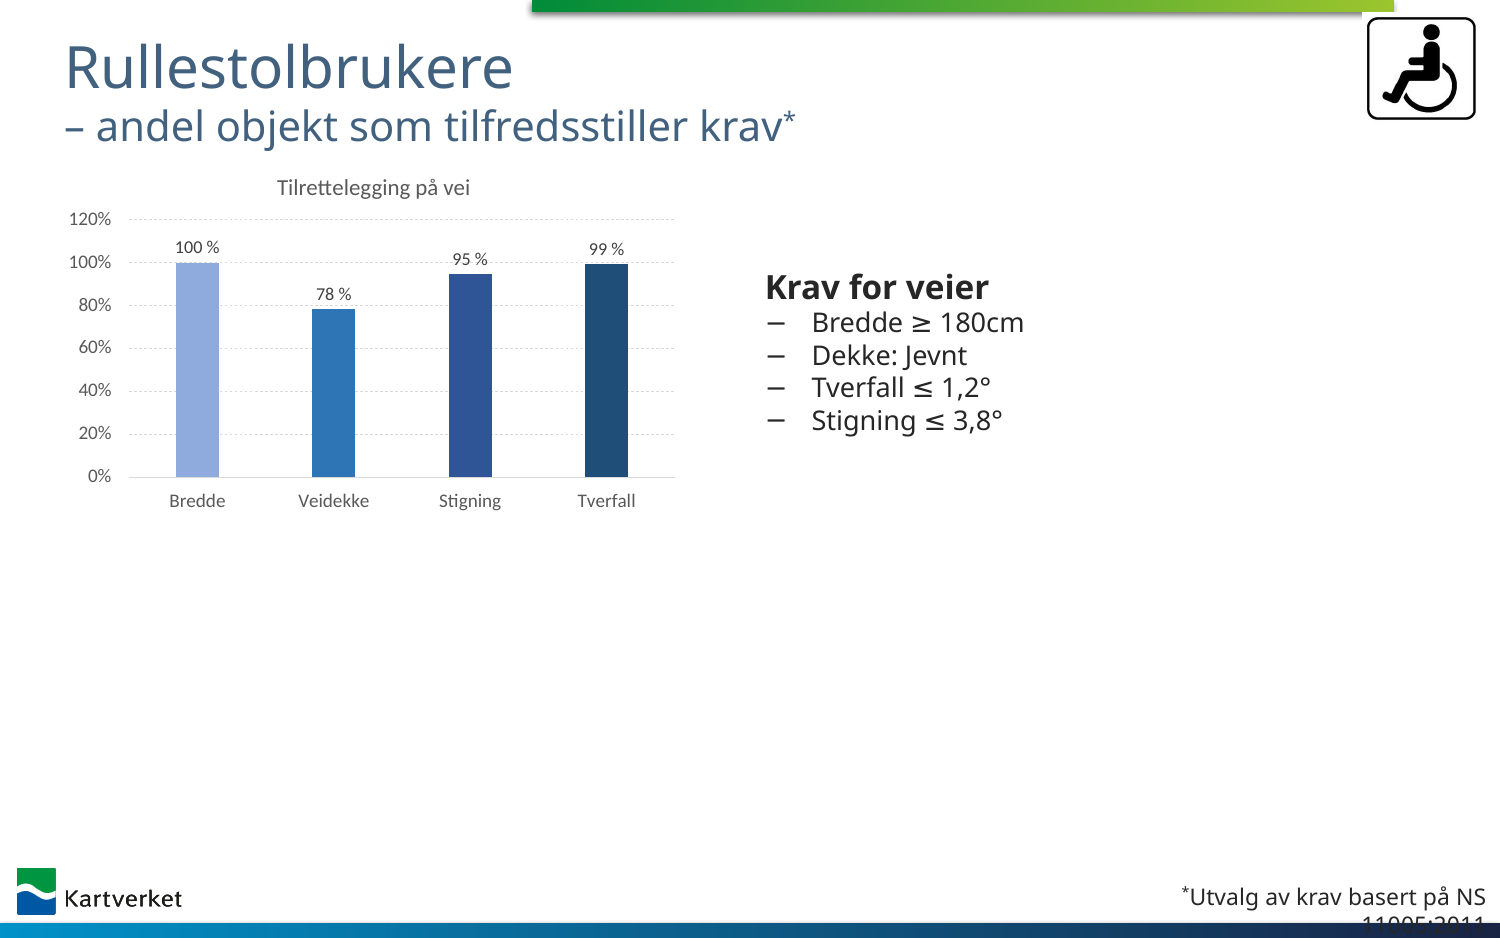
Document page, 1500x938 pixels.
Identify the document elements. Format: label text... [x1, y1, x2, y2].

picture [1362, 12, 1481, 126]
text_box Krav for veier Bredde ≥ 180cm Dekke: Jevnt Tverfall ≤ 1,2° Stigning ≤ 3,8° [750, 258, 1234, 444]
picture [62, 166, 686, 519]
text_box *Utvalg av krav basert på NS 11005:2011 [1068, 873, 1500, 938]
text_box Rullestolbrukere – andel objekt som tilfredsstiller krav* [49, 25, 1431, 158]
